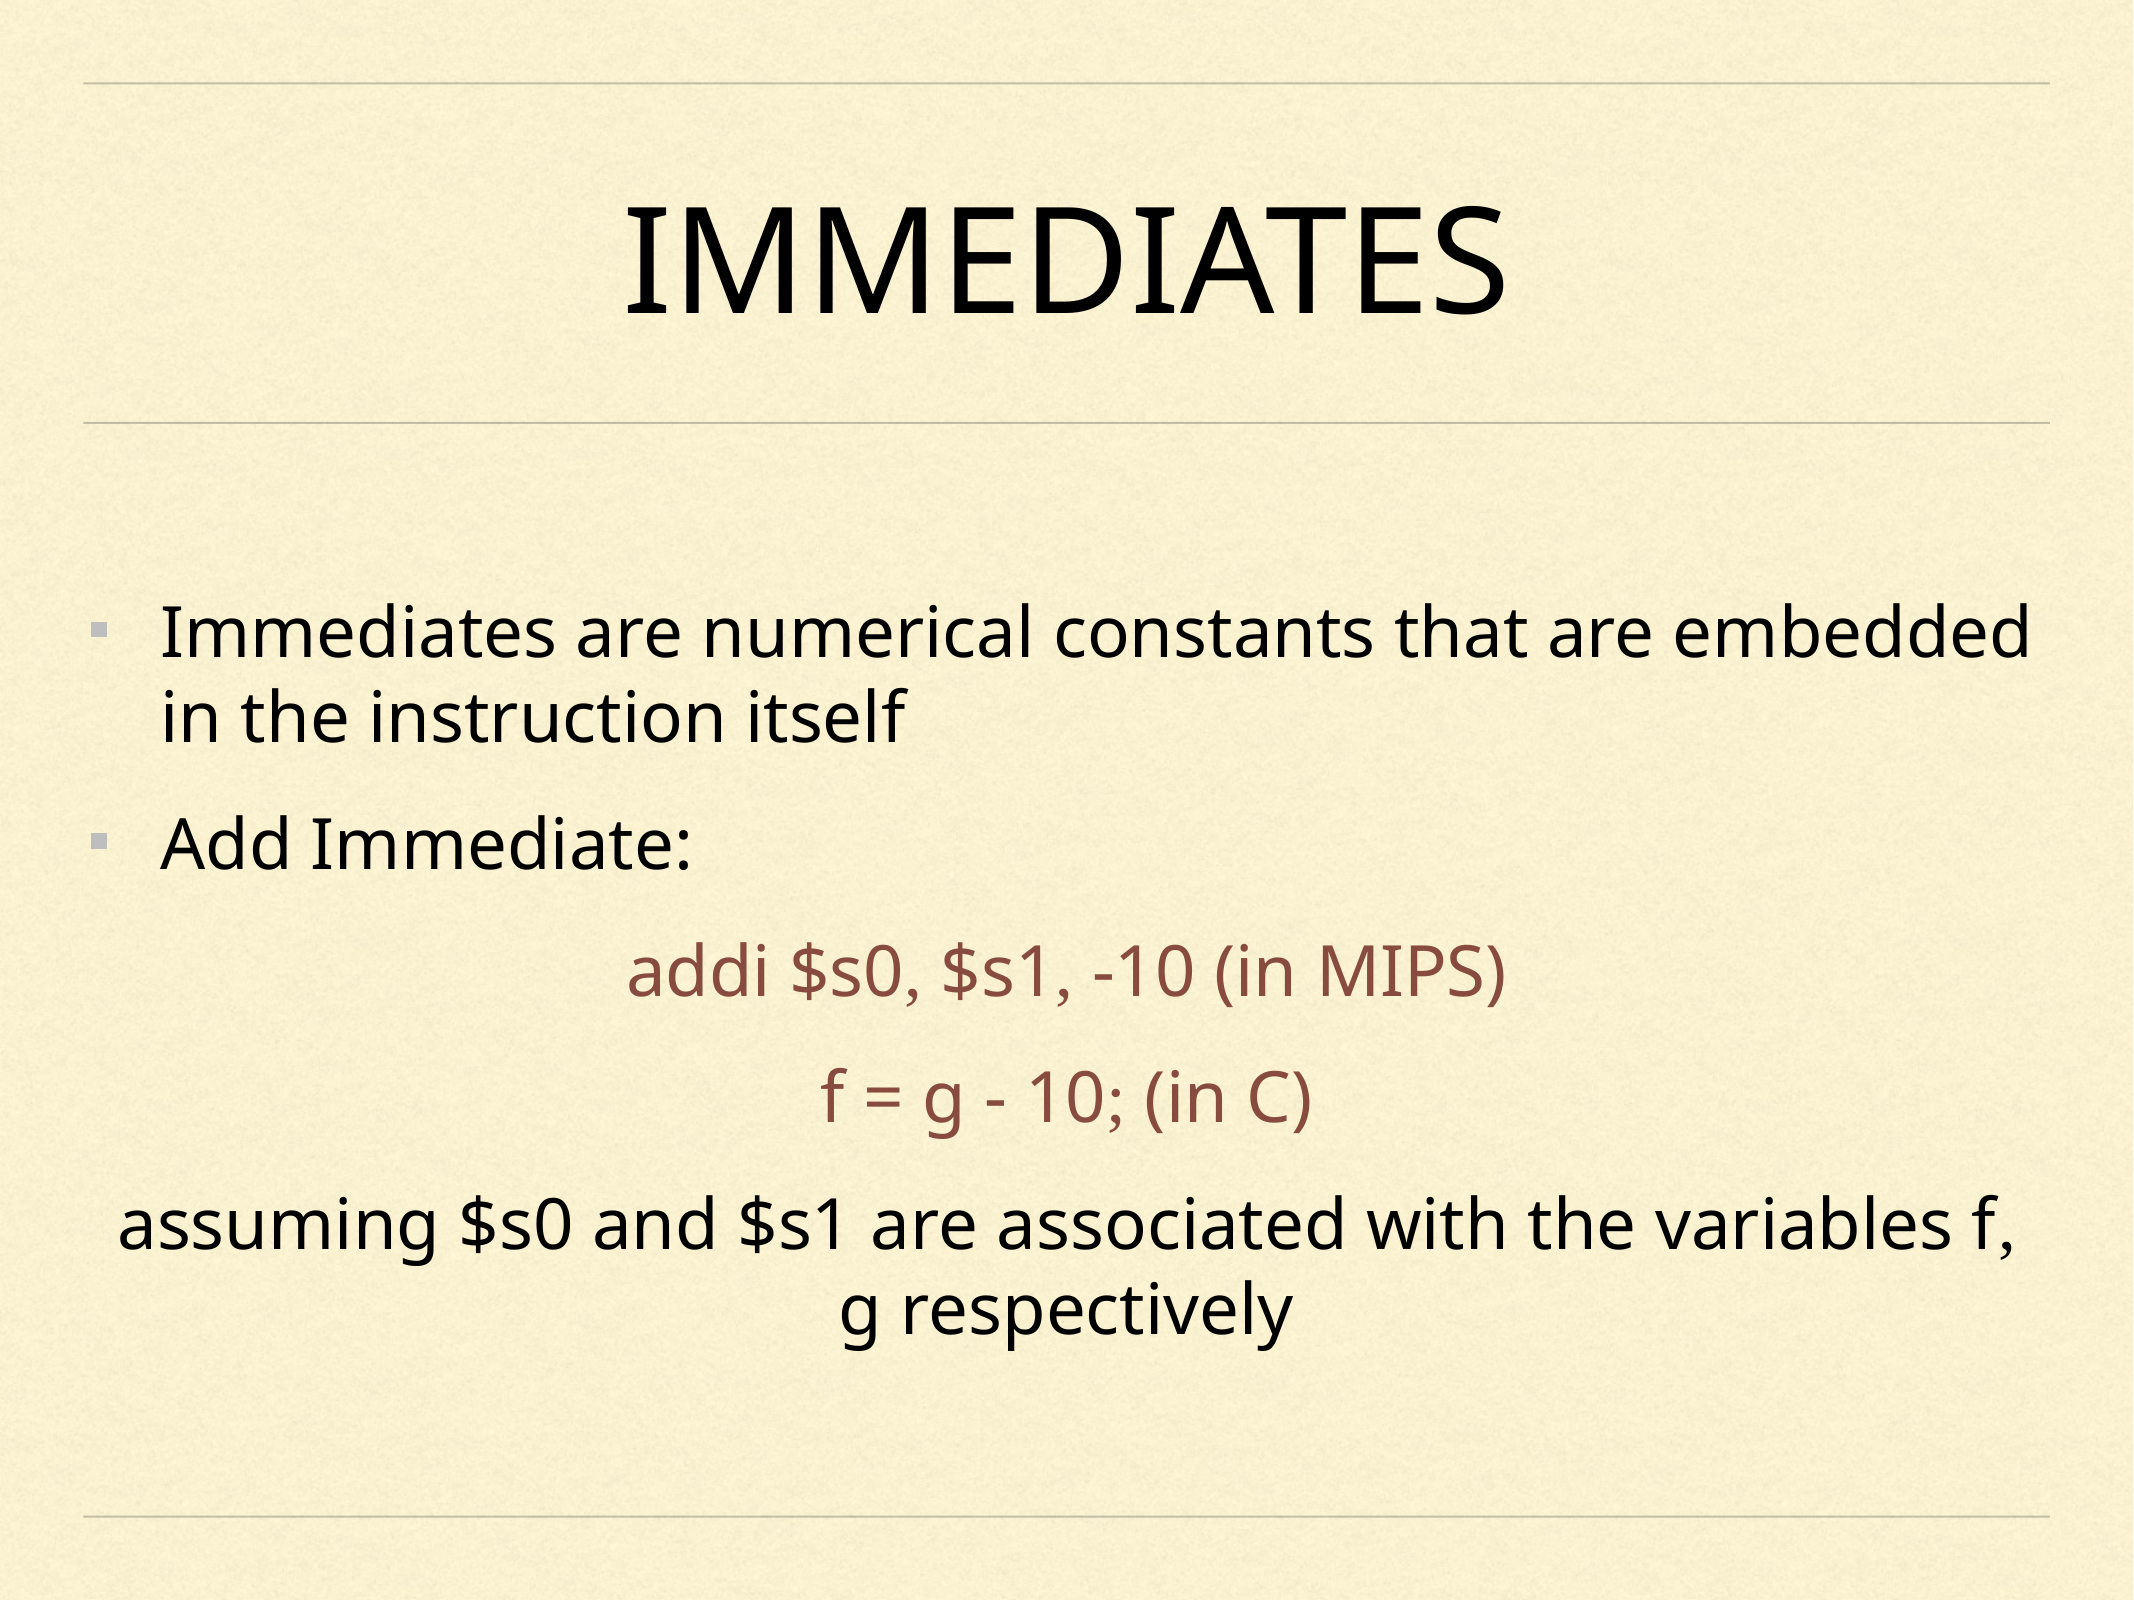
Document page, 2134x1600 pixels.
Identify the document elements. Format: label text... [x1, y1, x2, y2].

slide_number [1994, 1457, 2054, 1520]
title IMMEDIATES [82, 97, 2051, 411]
list Immediates are numerical constants that are embedded in the instruction itself Add Immediate: addi $s0, $s1, -10 (in MIPS) f = g - 10; (in C) assuming $s0 and $s1 are associated with the variables f, g respectively [82, 497, 2051, 1438]
picture [0, 0, 2134, 1600]
